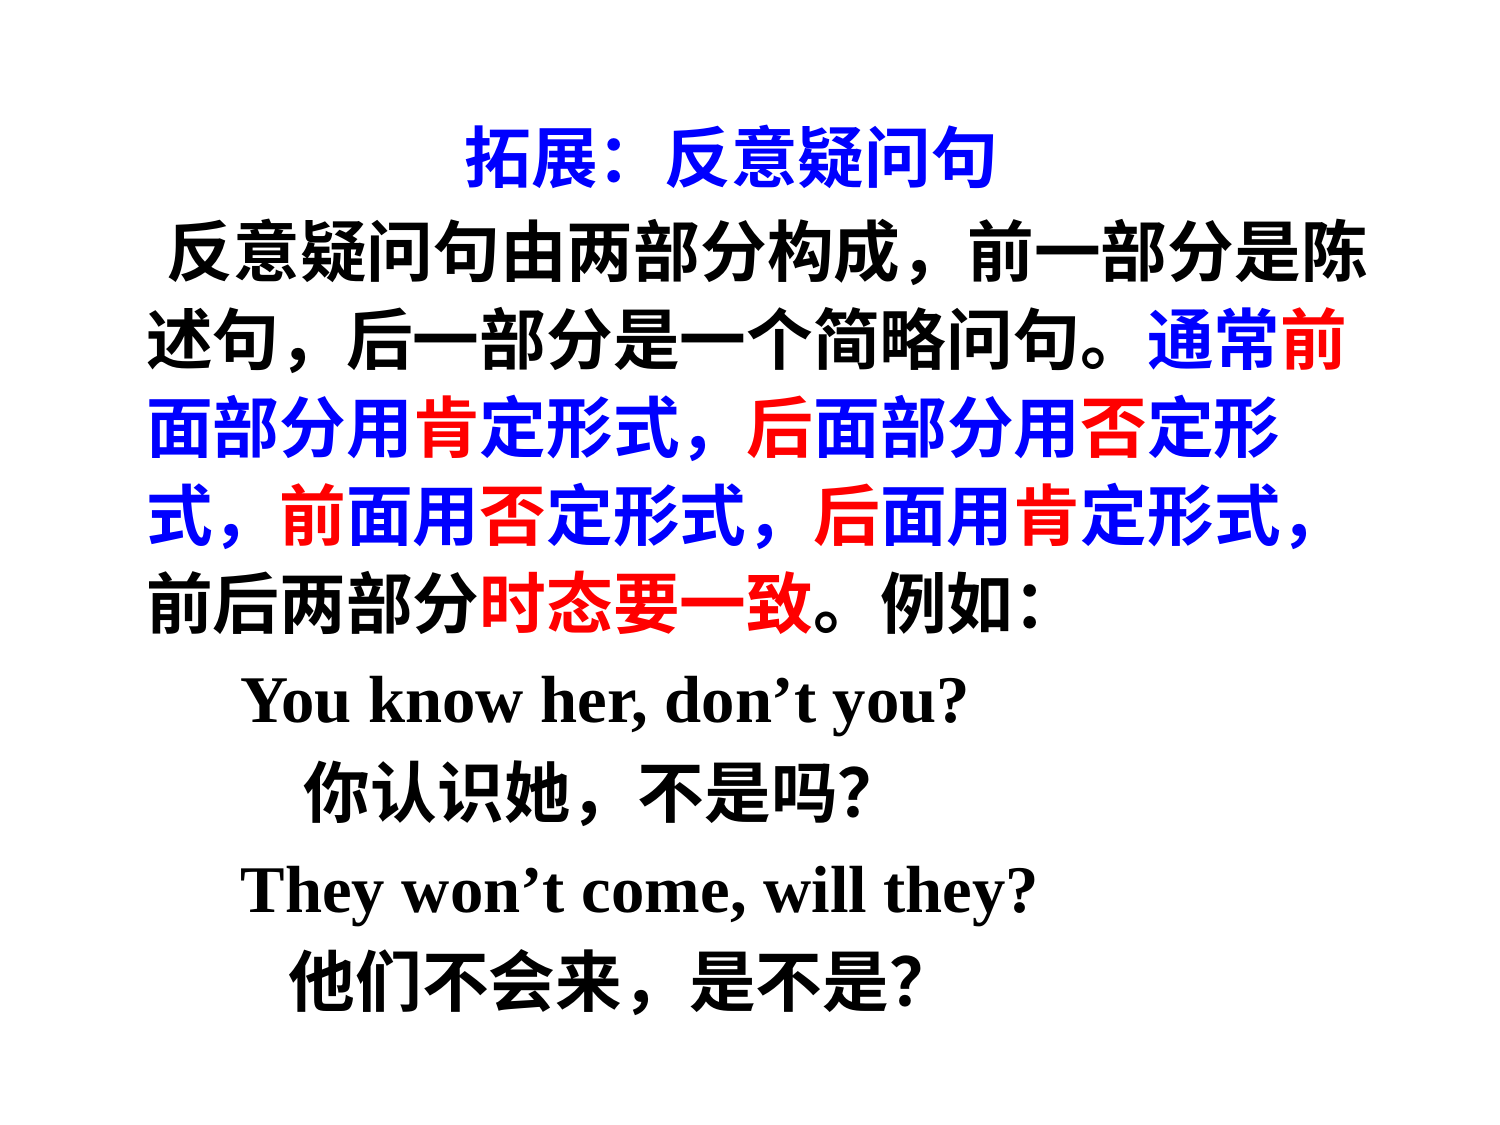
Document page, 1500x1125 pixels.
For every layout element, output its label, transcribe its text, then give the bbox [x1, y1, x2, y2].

text_box 拓展：反意疑问句 反意疑问句由两部分构成，前一部分是陈述句，后一部分是一个简略问句。通常前面部分用肯定形式，后面部分用否定形式，前面用否定形式，后面用肯定形式，前后两部分时态要一致。例如： You know her, don’t you? 你认识她，不是吗？ They won’t come, will they? 他们不会来，是不是？ [75, 99, 1388, 1028]
